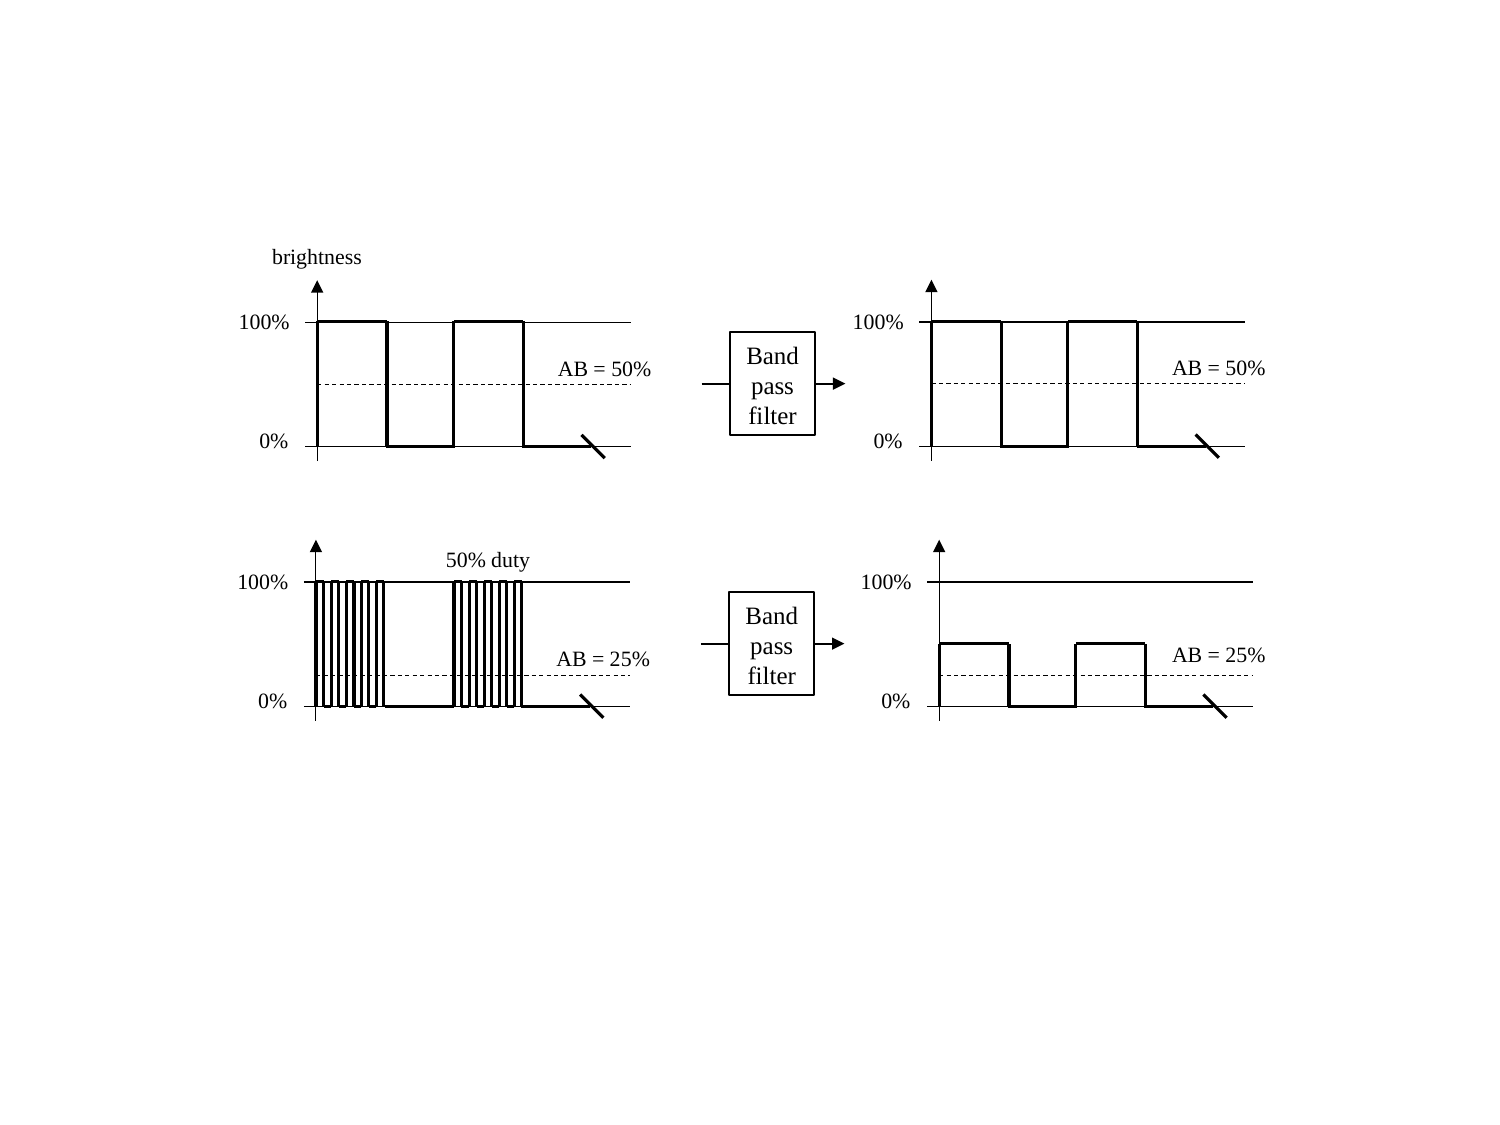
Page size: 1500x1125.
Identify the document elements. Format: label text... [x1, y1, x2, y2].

text_box 100% [837, 300, 919, 342]
text_box 0% [866, 679, 926, 721]
text_box AB = 50% [592, 346, 667, 388]
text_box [581, 434, 605, 459]
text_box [701, 331, 846, 436]
text_box AB = 25% [541, 637, 665, 679]
text_box 50% duty [430, 537, 546, 579]
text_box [580, 694, 604, 718]
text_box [931, 323, 1067, 383]
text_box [317, 323, 453, 383]
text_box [939, 643, 1214, 675]
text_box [939, 676, 1214, 707]
text_box AB = 25% [1157, 633, 1281, 675]
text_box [316, 581, 384, 707]
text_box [700, 591, 845, 696]
text_box 0% [244, 419, 304, 461]
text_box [1203, 694, 1227, 718]
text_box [453, 581, 522, 707]
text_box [453, 385, 592, 447]
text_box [1195, 434, 1219, 458]
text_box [453, 323, 592, 383]
text_box brightness [257, 235, 377, 277]
text_box 0% [858, 419, 918, 461]
text_box 0% [243, 679, 303, 721]
text_box 100% [845, 560, 927, 602]
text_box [317, 385, 453, 447]
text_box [931, 384, 1067, 447]
text_box 100% [222, 560, 304, 602]
text_box 100% [223, 300, 305, 342]
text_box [1067, 323, 1206, 383]
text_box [1067, 384, 1206, 447]
text_box AB = 50% [1206, 346, 1281, 388]
